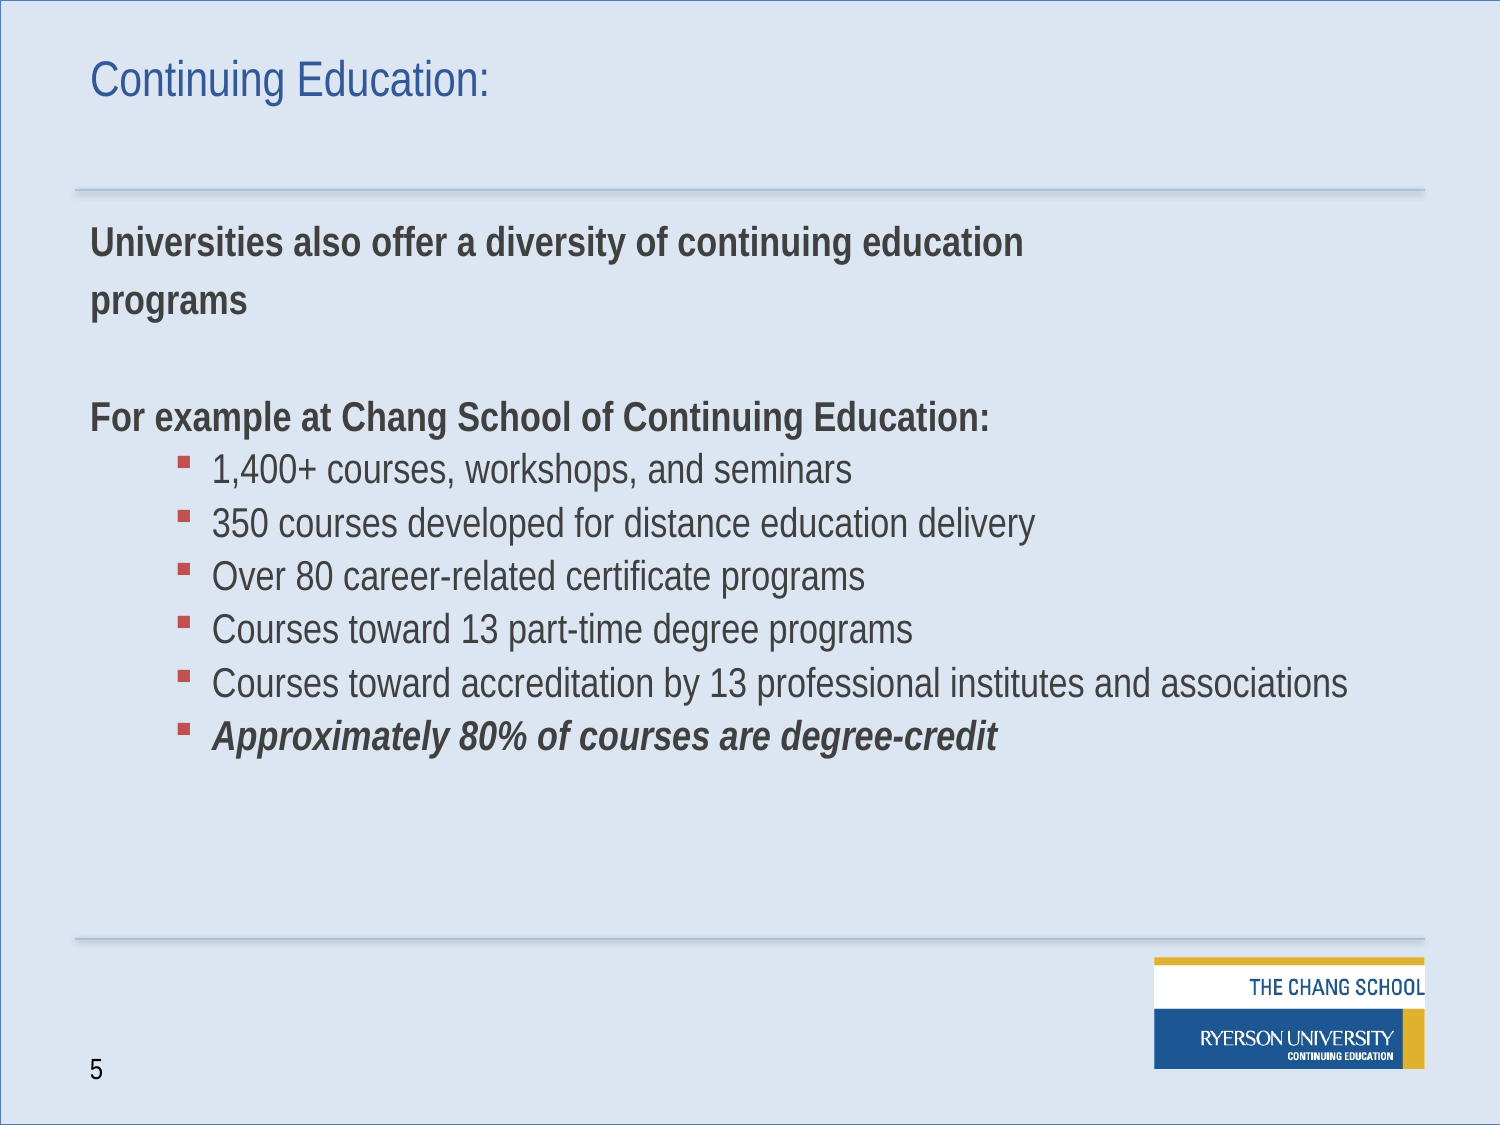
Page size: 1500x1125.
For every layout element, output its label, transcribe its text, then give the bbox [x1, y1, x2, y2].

title Continuing Education: [74, 44, 1426, 169]
picture [1154, 957, 1425, 1069]
list Universities also offer a diversity of continuing education programs For example at Chang School of Continuing Education: 1,400+ courses, workshops, and seminars 350 courses developed for distance education delivery Over 80 career-related certificate programs Courses toward 13 part-time degree programs Courses toward accreditation by 13 professional institutes and associations Approximately 80% of courses are degree-credit [74, 206, 1426, 955]
text_box 5 [75, 1042, 425, 1103]
